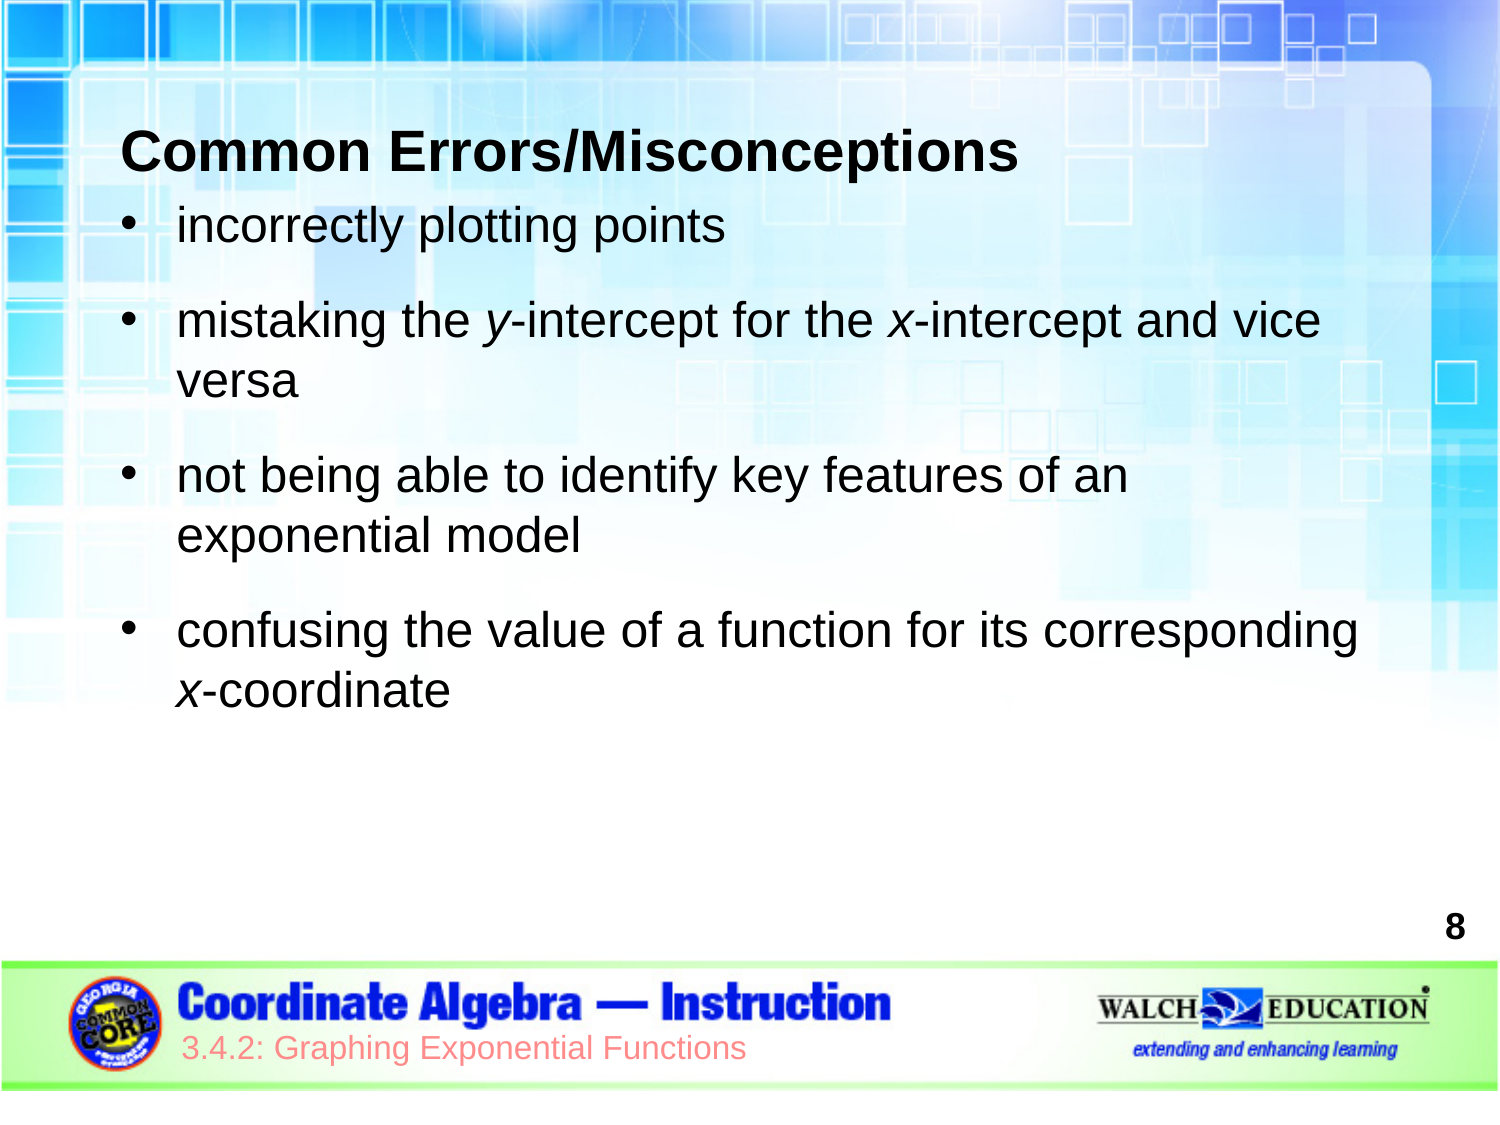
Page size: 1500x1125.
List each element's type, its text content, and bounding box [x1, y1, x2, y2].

picture [1, 0, 1500, 1091]
footer 3.4.2: Graphing Exponential Functions [166, 1024, 1080, 1069]
subtitle Common Errors/Misconceptions incorrectly plotting points mistaking the y-intercept for the x-intercept and vice versa not being able to identify key features of an exponential model confusing the value of a function for its corresponding x-coordinate [105, 105, 1394, 925]
slide_number 8 [1361, 901, 1481, 949]
